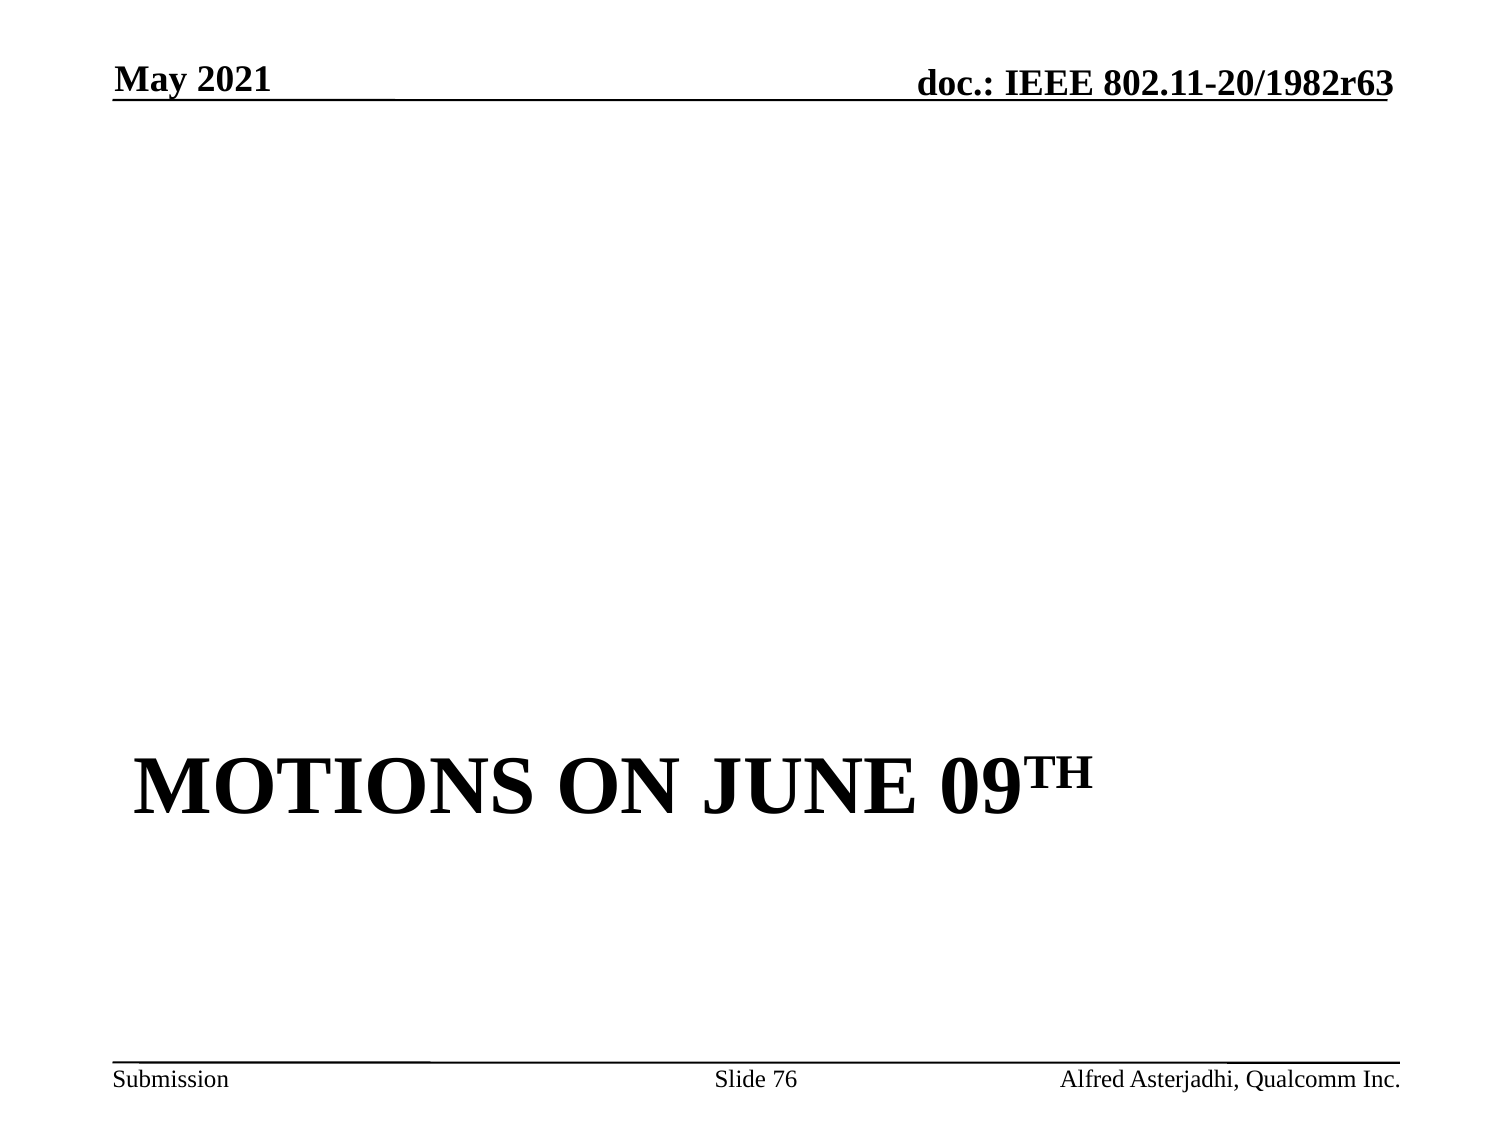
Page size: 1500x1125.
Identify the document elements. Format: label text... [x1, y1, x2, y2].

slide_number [114, 54, 423, 100]
title Motions on June 09th [118, 722, 1394, 947]
footer Alfred Asterjadhi, Qualcomm Inc. [878, 1061, 1402, 1093]
slide_number Slide 76 [712, 1061, 800, 1123]
